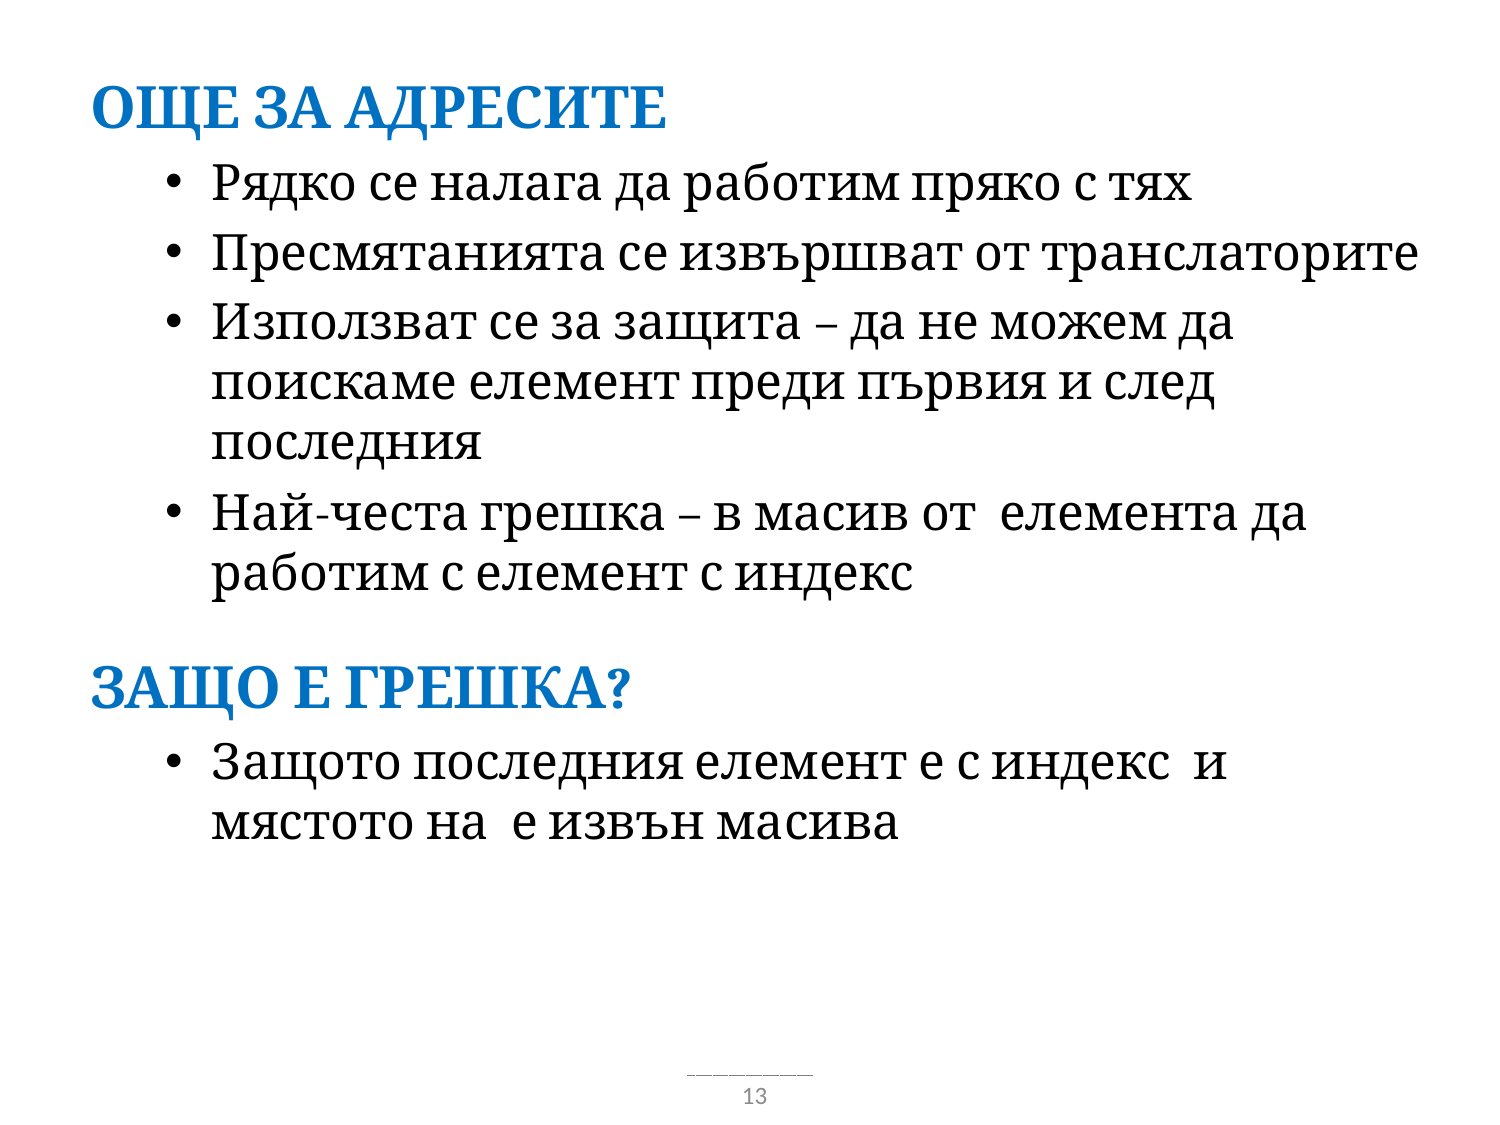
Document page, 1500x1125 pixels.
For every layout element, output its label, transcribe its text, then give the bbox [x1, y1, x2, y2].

slide_number 13 [579, 1065, 930, 1125]
